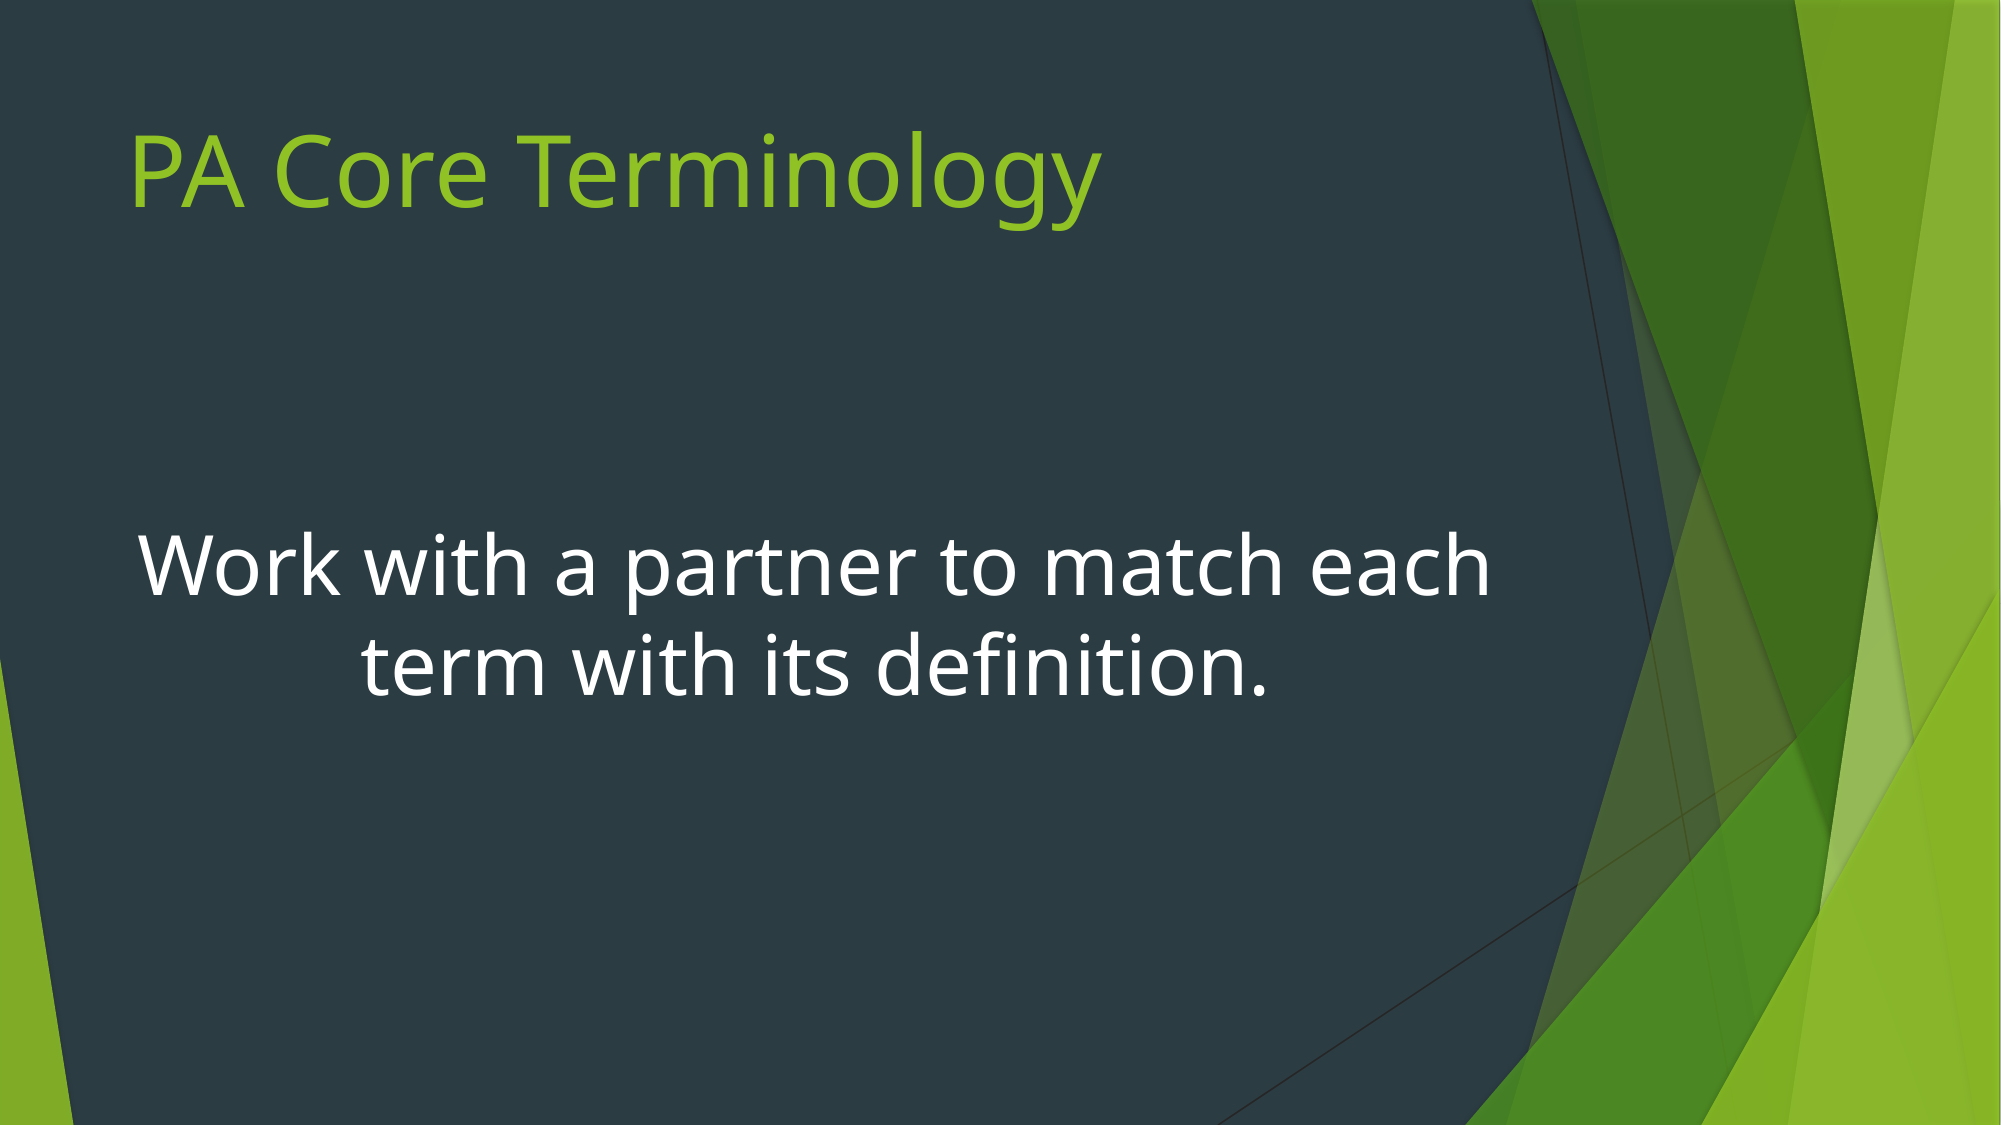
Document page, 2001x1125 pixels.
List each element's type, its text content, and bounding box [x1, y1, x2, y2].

title PA Core Terminology [111, 99, 1694, 317]
list Work with a partner to match each term with its definition. [111, 263, 1522, 1070]
